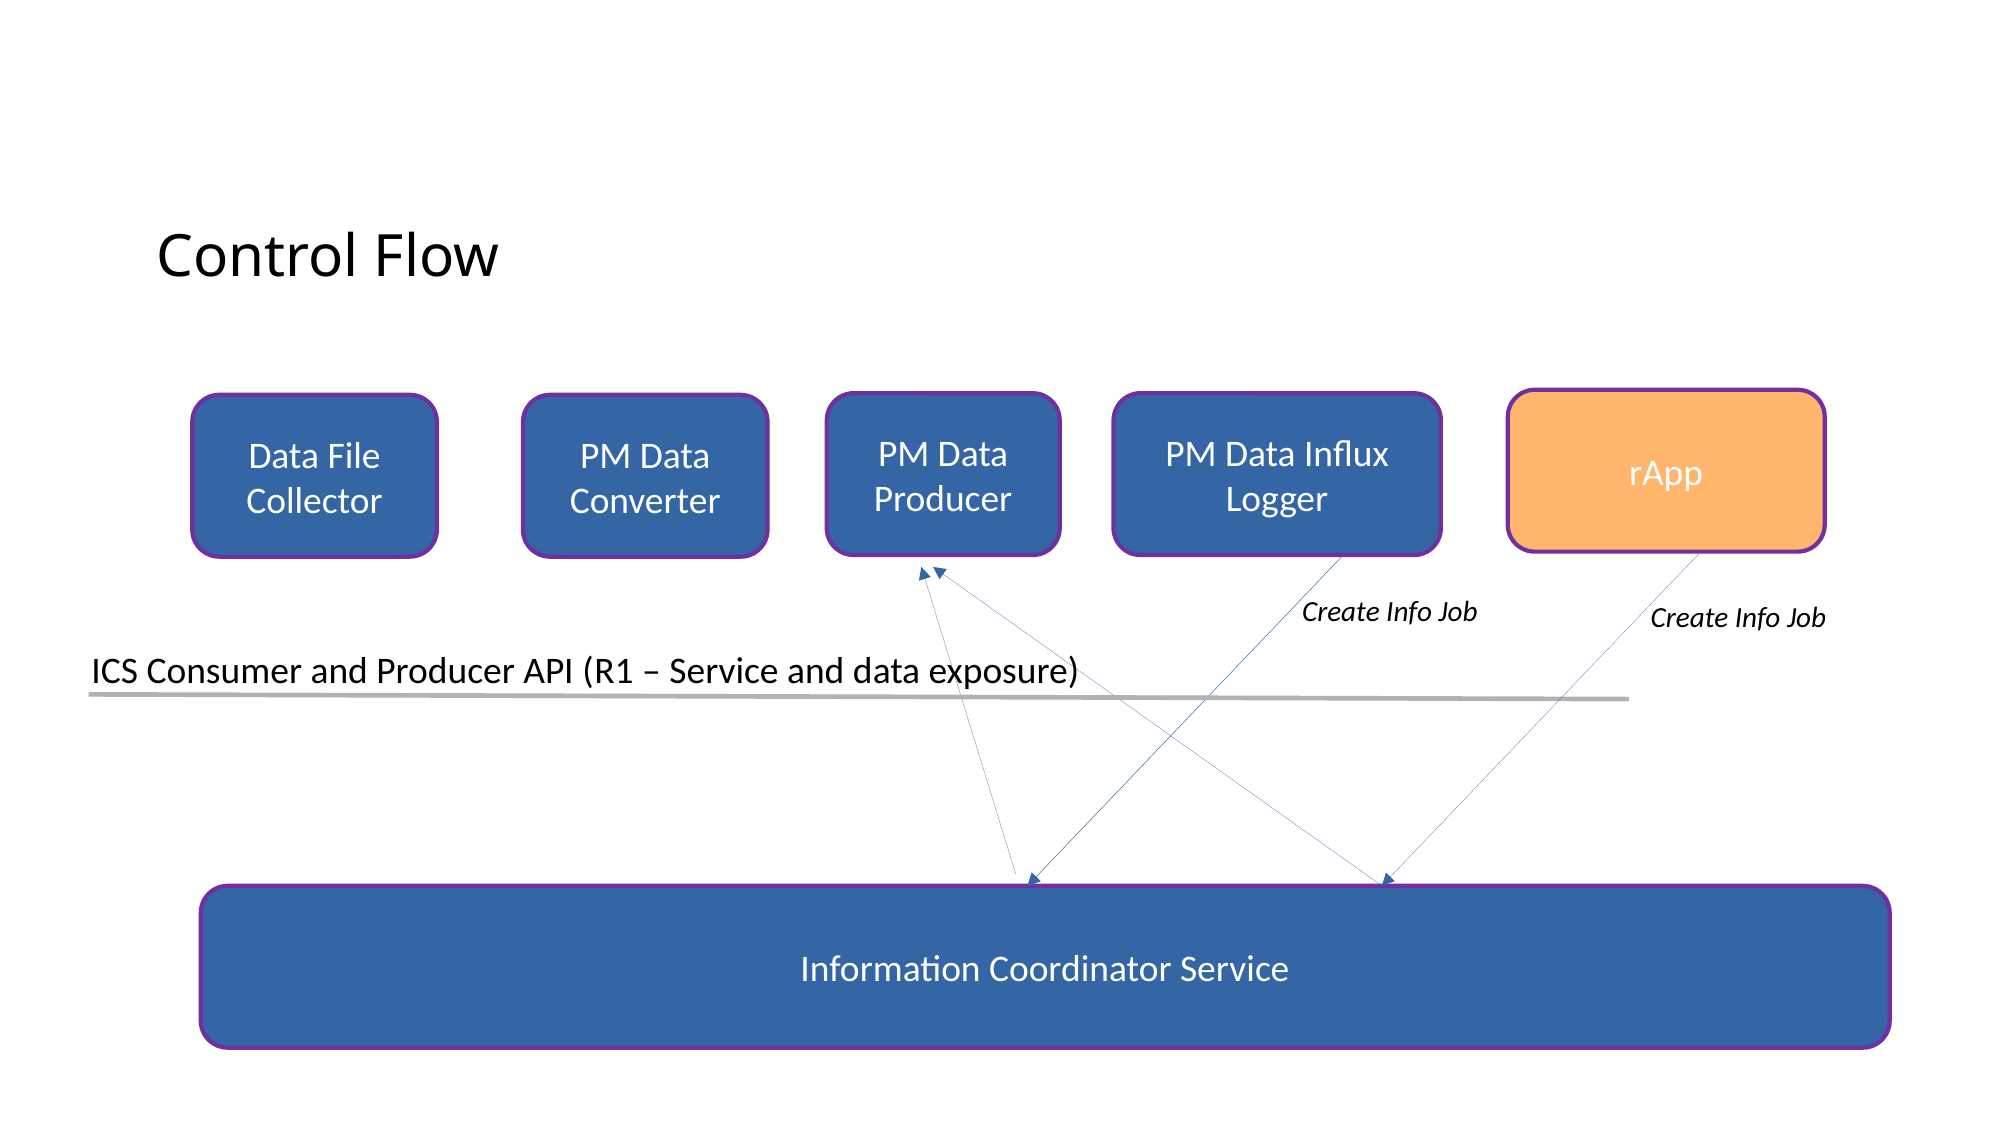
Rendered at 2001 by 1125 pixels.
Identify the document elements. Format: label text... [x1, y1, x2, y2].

text_box ICS Consumer and Producer API (R1 – Service and data exposure) [76, 639, 1406, 699]
text_box Create Info Job [1287, 584, 1678, 635]
text_box [1027, 699, 1207, 886]
text_box Information Coordinator Service [200, 885, 1890, 1048]
text_box [933, 566, 1035, 639]
text_box rApp [1507, 389, 1825, 552]
text_box Control Flow [141, 188, 1867, 326]
text_box Data File Collector [192, 394, 437, 557]
text_box [918, 566, 944, 639]
text_box PM Data Converter [522, 394, 768, 557]
text_box [1381, 635, 1622, 886]
text_box Create Info Job [1635, 590, 2000, 641]
text_box PM Data Influx Logger [1113, 393, 1441, 556]
text_box [88, 693, 1560, 700]
text_box PM Data Producer [826, 393, 1060, 556]
